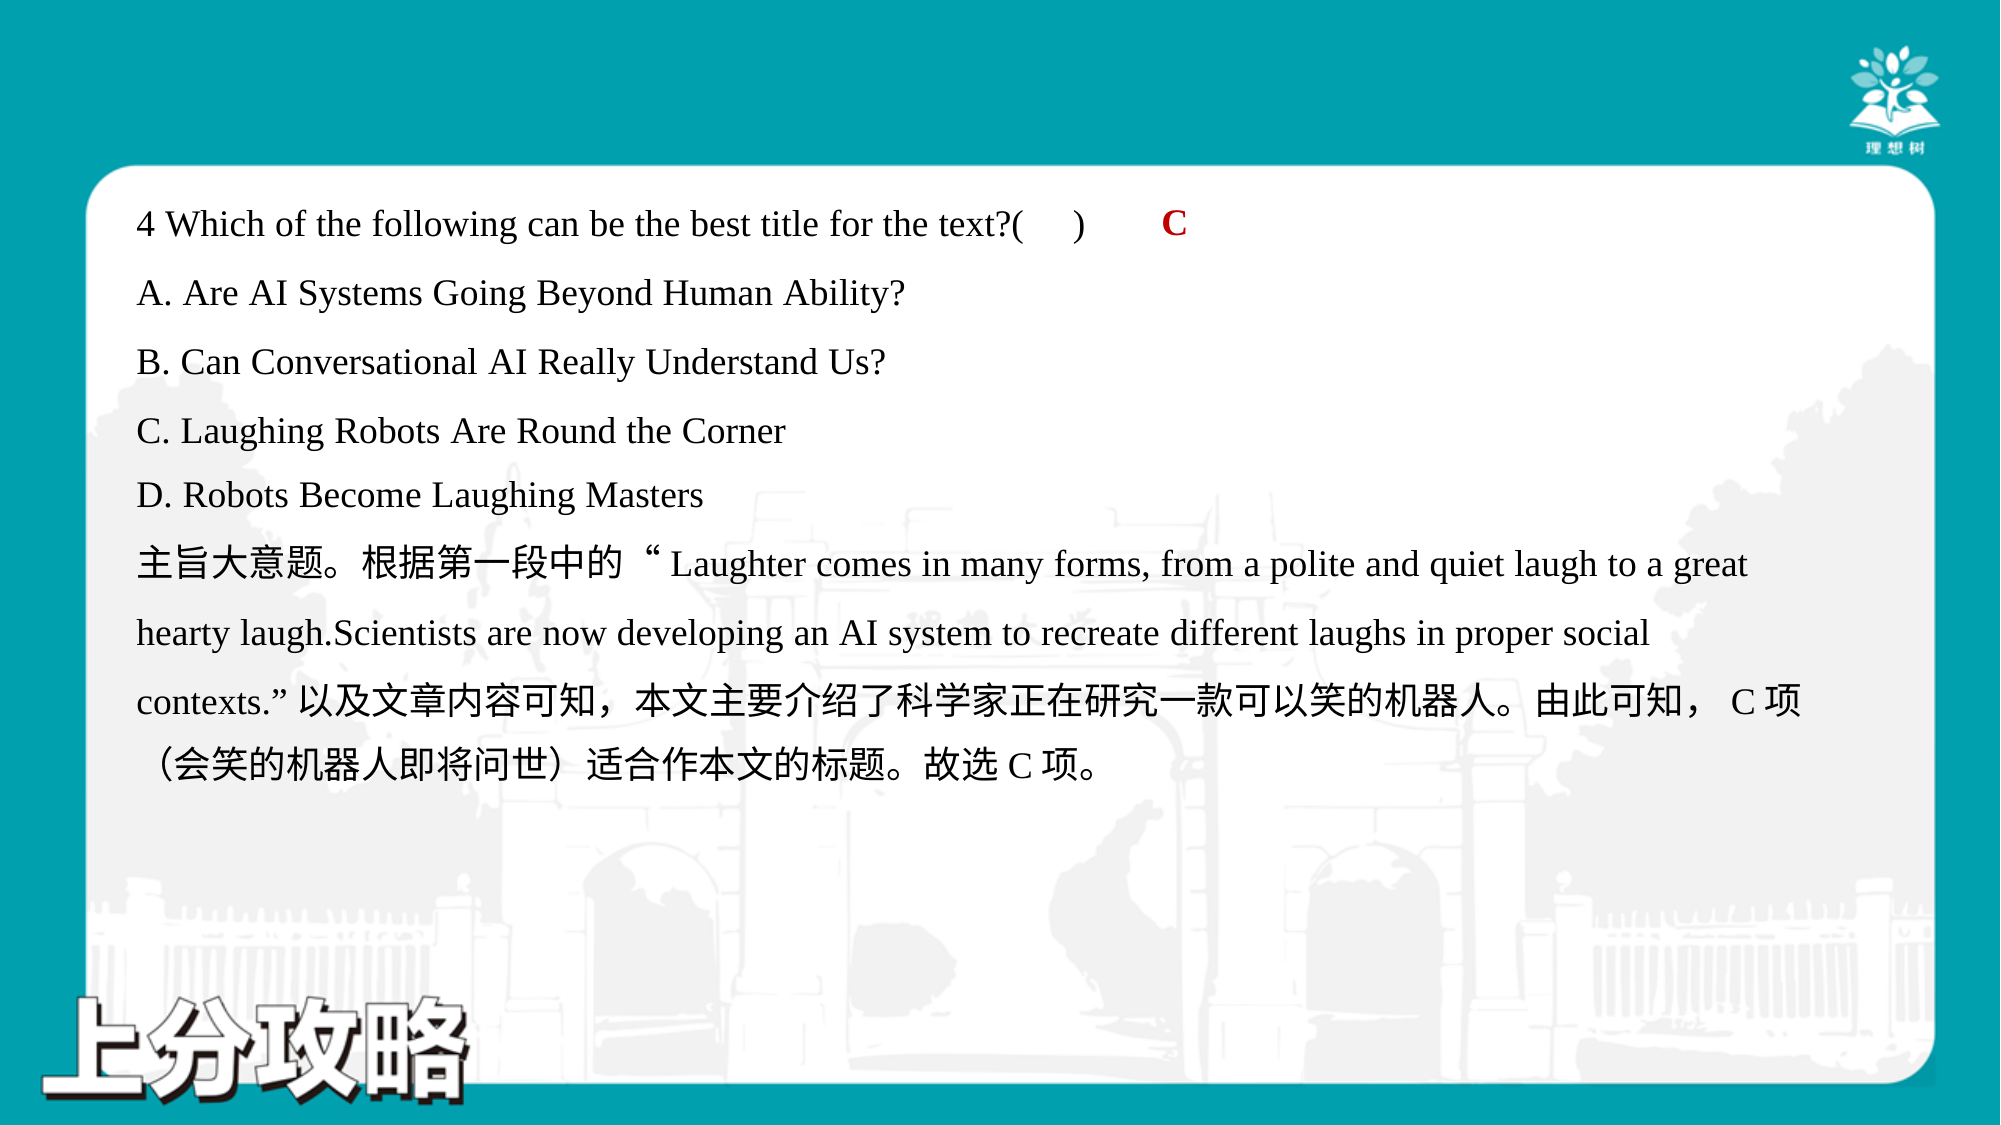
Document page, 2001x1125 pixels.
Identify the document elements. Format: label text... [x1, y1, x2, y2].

text_box 4 Which of the following can be the best title for the text?( ) [136, 176, 1865, 237]
picture [0, 0, 2000, 1125]
text_box 主旨大意题。根据第一段中的“Laughter comes in many forms, from a polite and quiet laugh to a great hearty laugh.Scientists are now developing an AI system to recreate different laughs in proper social contexts.”以及文章内容可知，本文主要介绍了科学家正在研究一款可以笑的机器人。由此可知，C项 （会笑的机器人即将问世）适合作本文的标题。故选C项。 [136, 515, 1865, 780]
text_box A. Are AI Systems Going Beyond Human Ability? B. Can Conversational AI Really Understand Us? C. Laughing Robots Are Round the Corner D. Robots Become Laughing Masters [136, 244, 1865, 509]
text_box C [1147, 176, 1203, 236]
